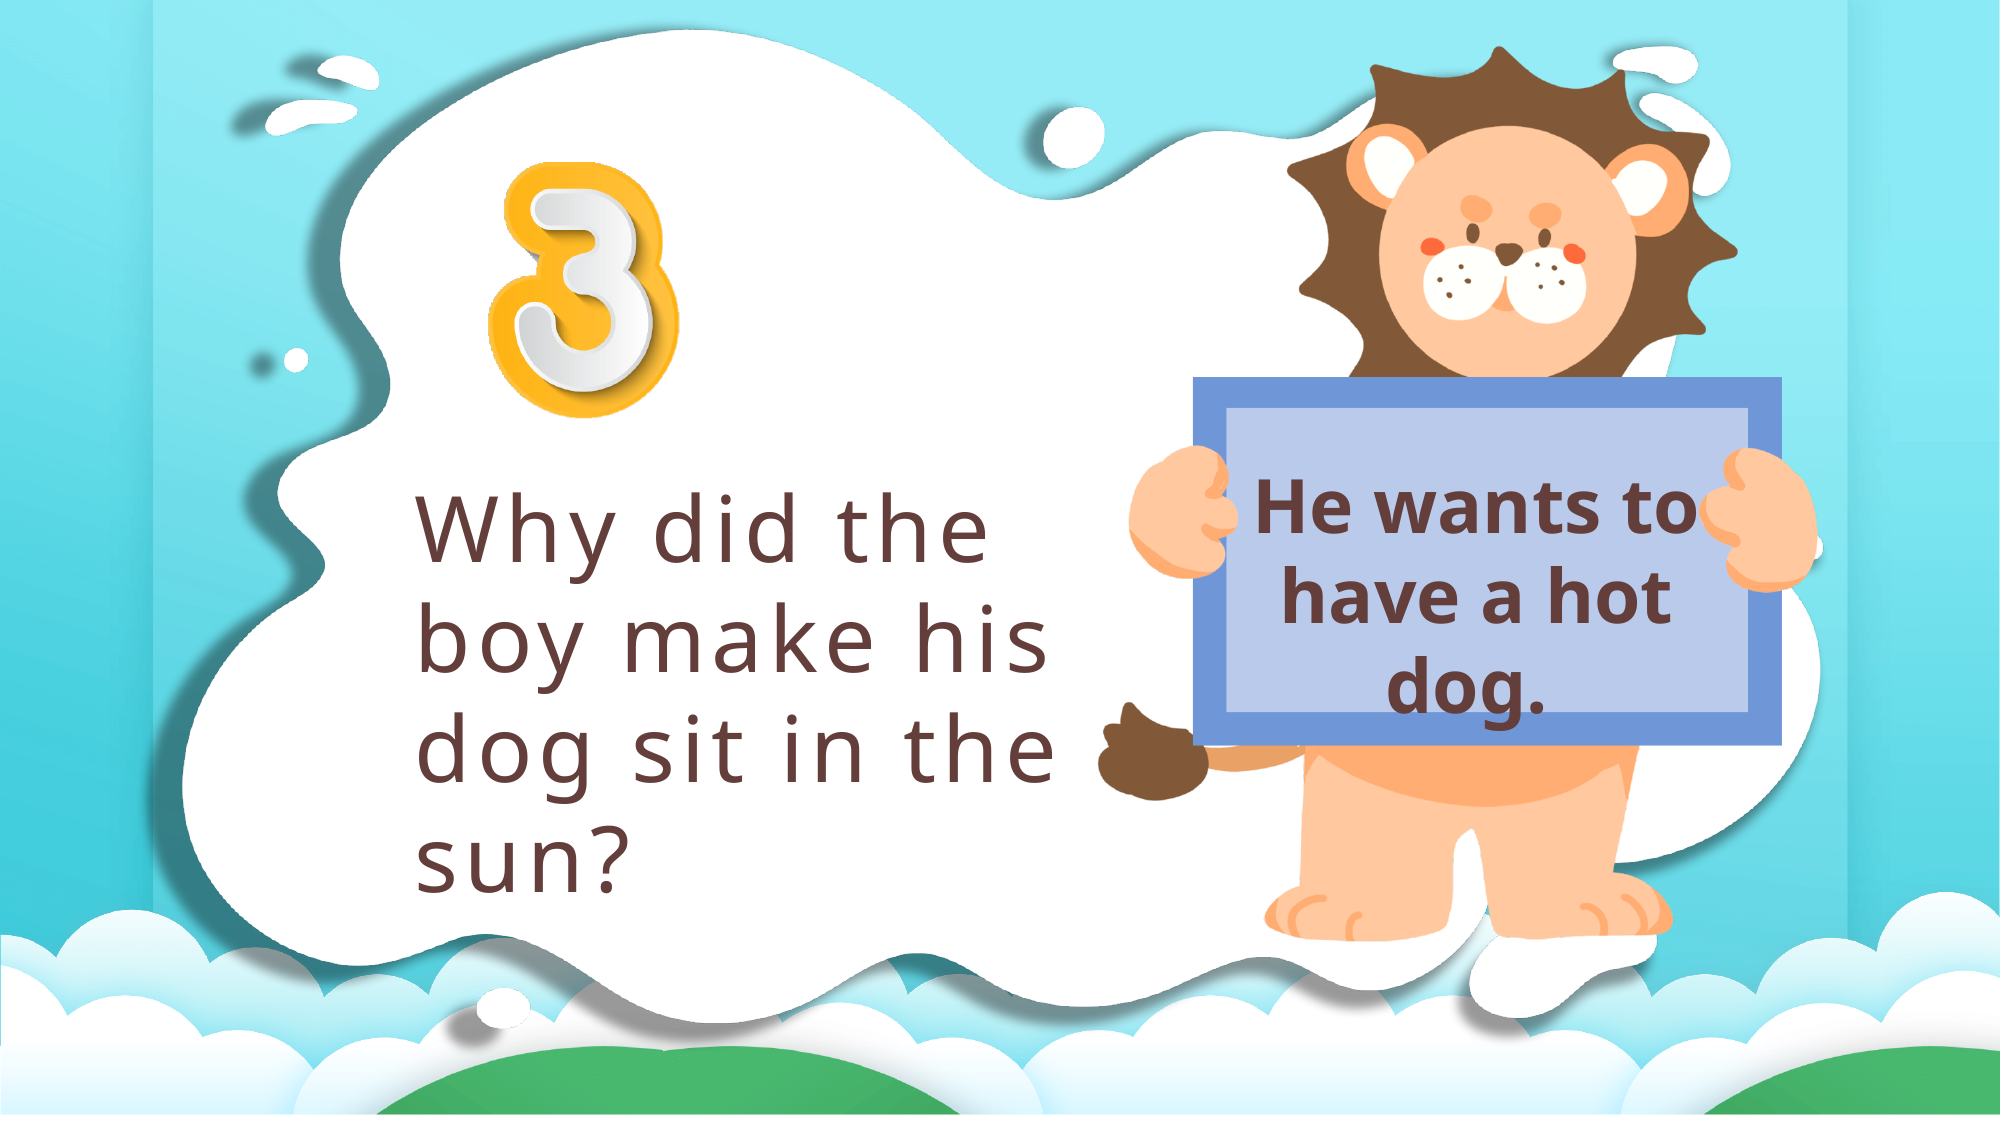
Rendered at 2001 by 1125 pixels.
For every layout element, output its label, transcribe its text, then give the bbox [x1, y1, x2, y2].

text_box Why did the boy make his dog sit in the sun? [399, 463, 933, 918]
picture [0, 0, 2000, 1125]
